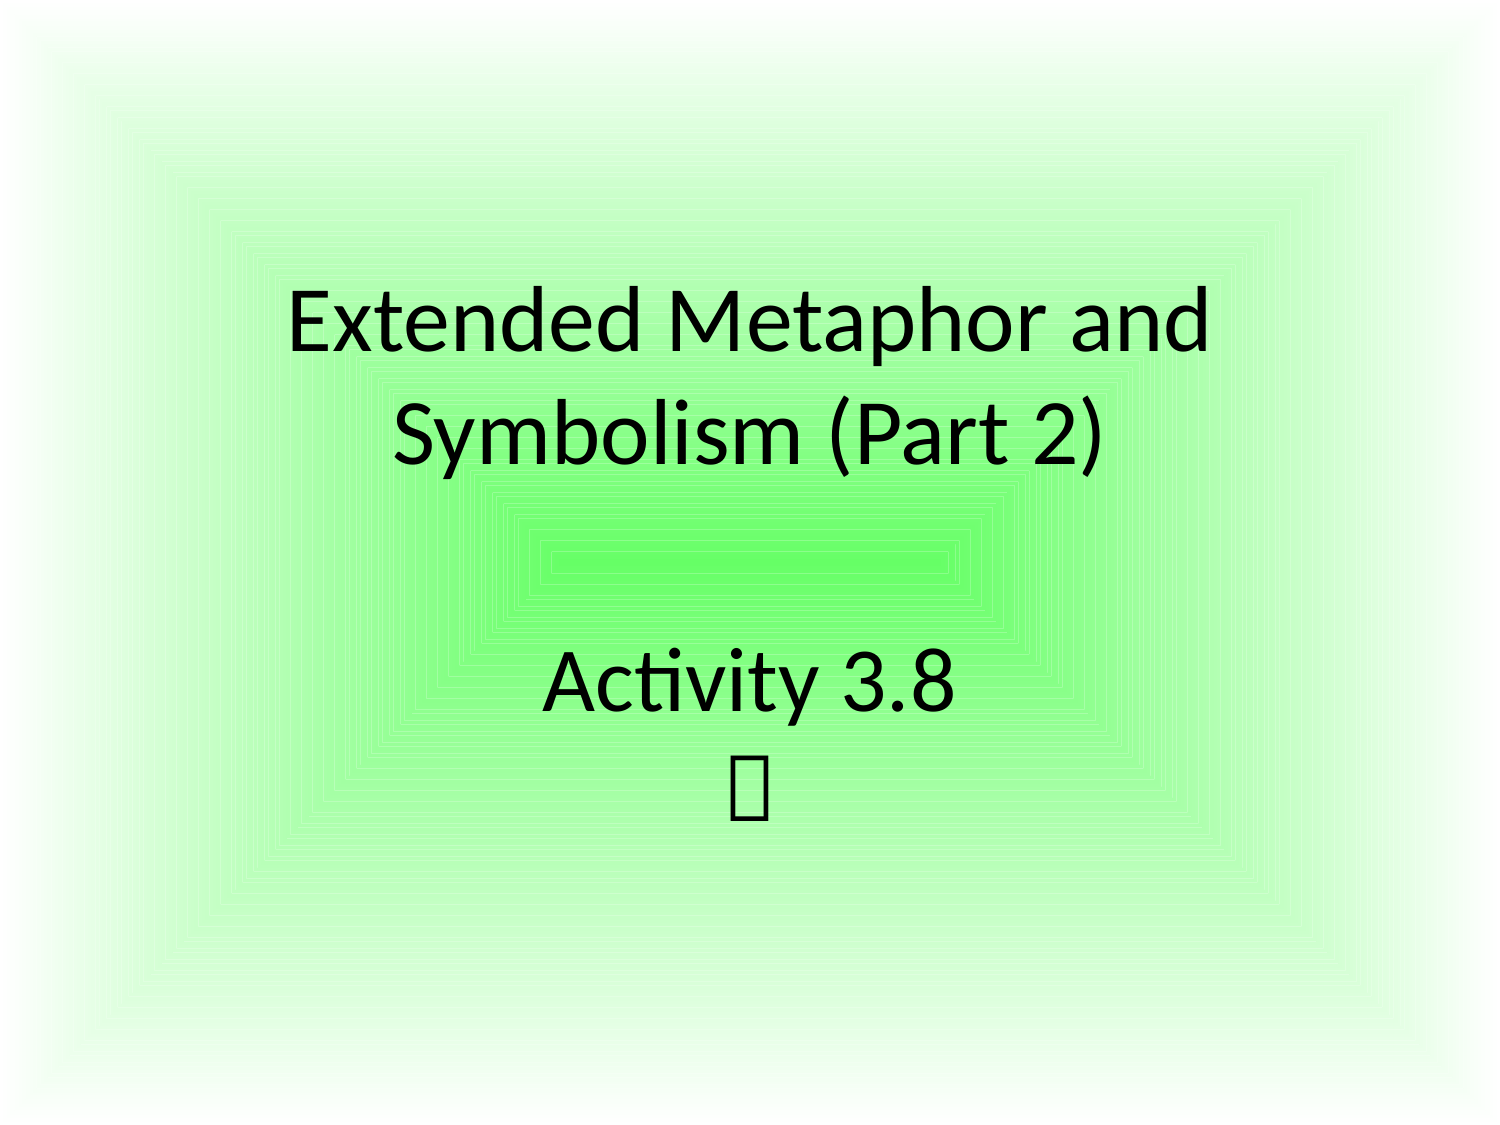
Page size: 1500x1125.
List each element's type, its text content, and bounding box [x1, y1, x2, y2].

text_box Activity 3.8  [112, 608, 1388, 850]
title Extended Metaphor and Symbolism (Part 2) [112, 249, 1388, 492]
